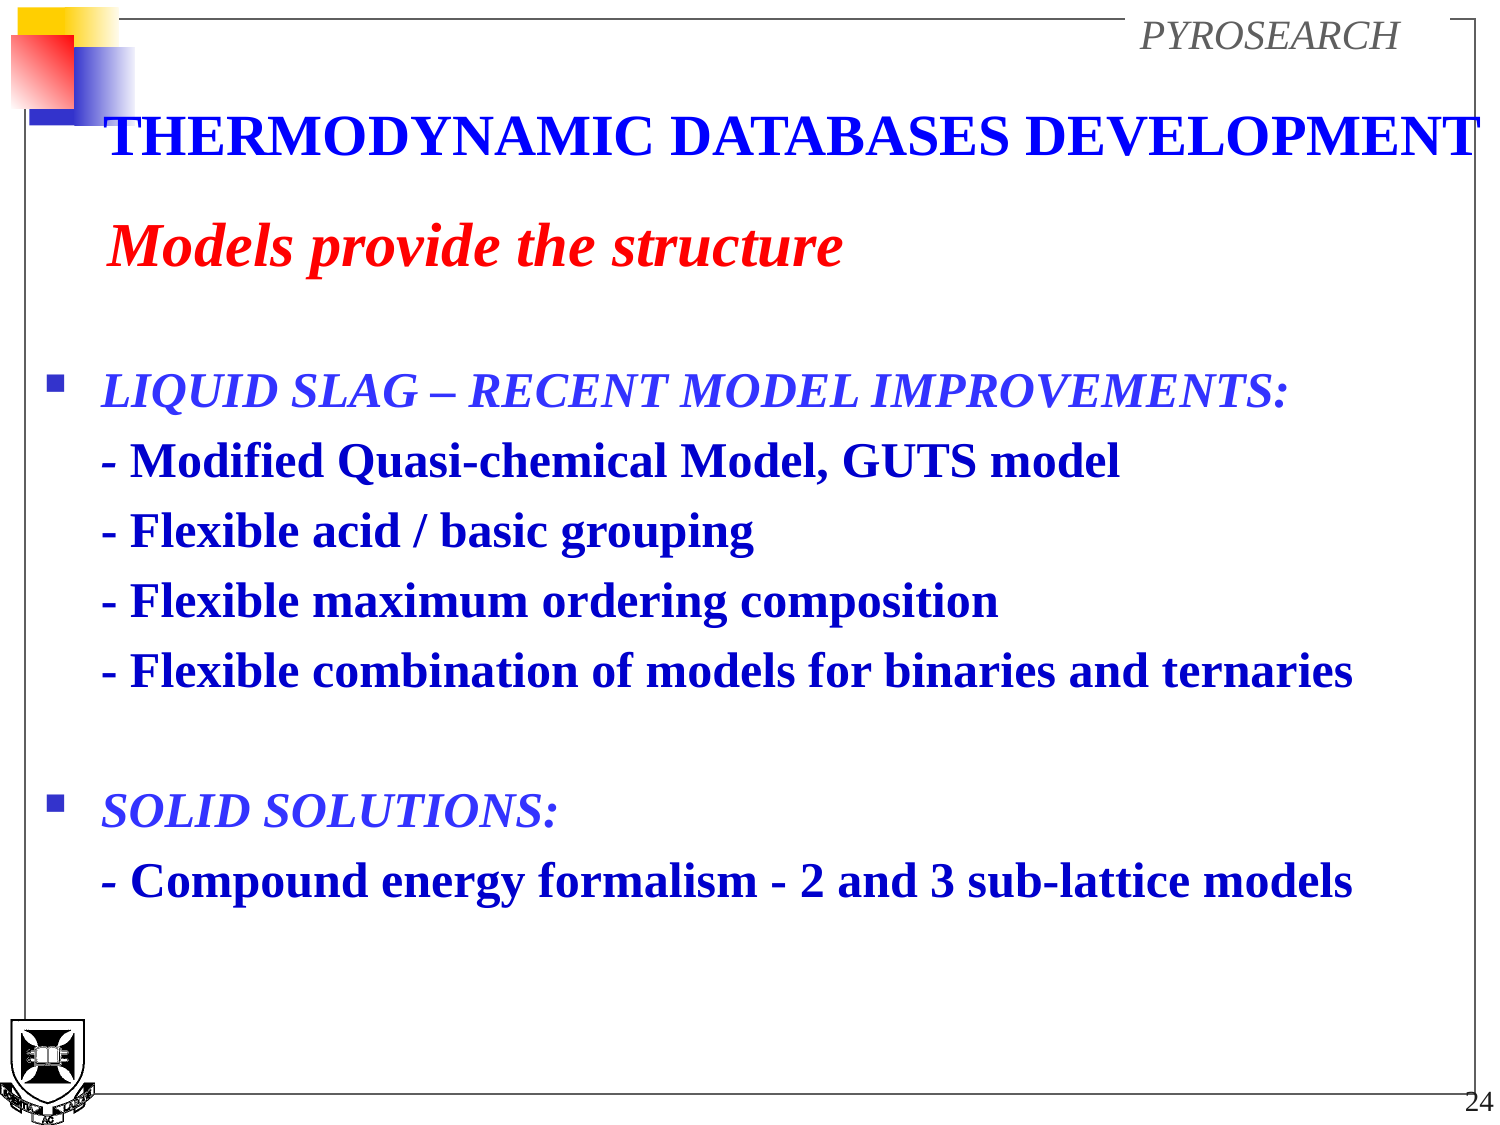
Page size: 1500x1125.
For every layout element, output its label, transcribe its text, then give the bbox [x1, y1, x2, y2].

text_box Models provide the structure [92, 196, 860, 286]
slide_number 24 [1181, 1042, 1495, 1118]
text_box THERMODYNAMIC DATABASES DEVELOPMENT [88, 90, 1500, 175]
list LIQUID SLAG – RECENT MODEL IMPROVEMENTS: - Modified Quasi-chemical Model, GUTS model - Flexible acid / basic grouping - Flexible maximum ordering composition - Flexible combination of models for binaries and ternaries SOLID SOLUTIONS: - Compound energy formalism - 2 and 3 sub-lattice models [29, 349, 1475, 1035]
